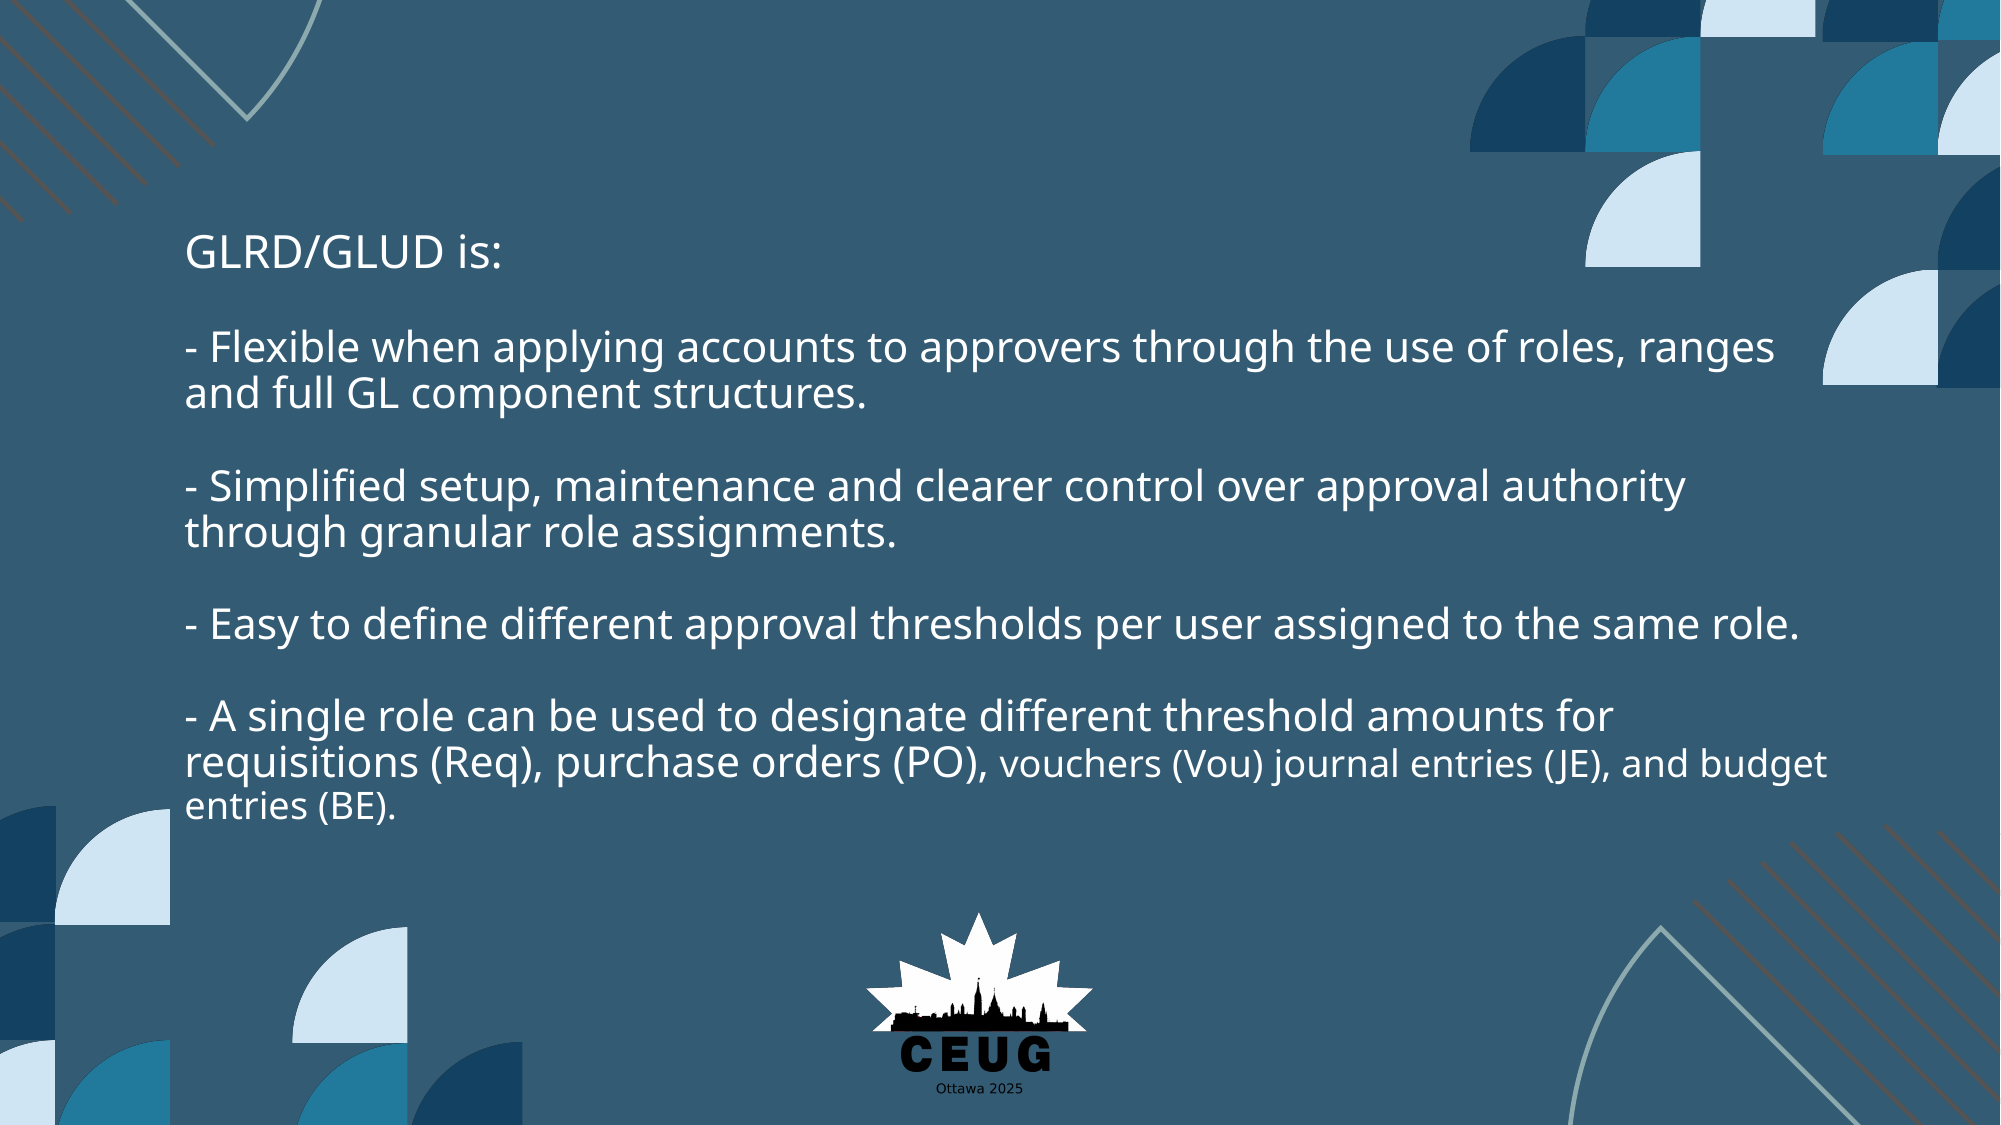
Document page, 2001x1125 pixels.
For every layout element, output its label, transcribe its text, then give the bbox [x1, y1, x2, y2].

picture [1822, 0, 2001, 388]
picture [1470, 0, 1816, 221]
picture [866, 1039, 1093, 1100]
picture [292, 1039, 523, 1125]
picture [0, 806, 170, 1125]
title GLRD/GLUD is: - Flexible when applying accounts to approvers through the use of roles, ranges and full GL component structures. - Simplified setup, maintenance and clearer control over approval authority through granular role assignments. - Easy to define different approval thresholds per user assigned to the same role. - A single role can be used to designate different threshold amounts for requisitions (Req), purchase orders (PO), vouchers (Vou) journal entries (JE), and budget entries (BE). [169, 221, 1863, 1039]
